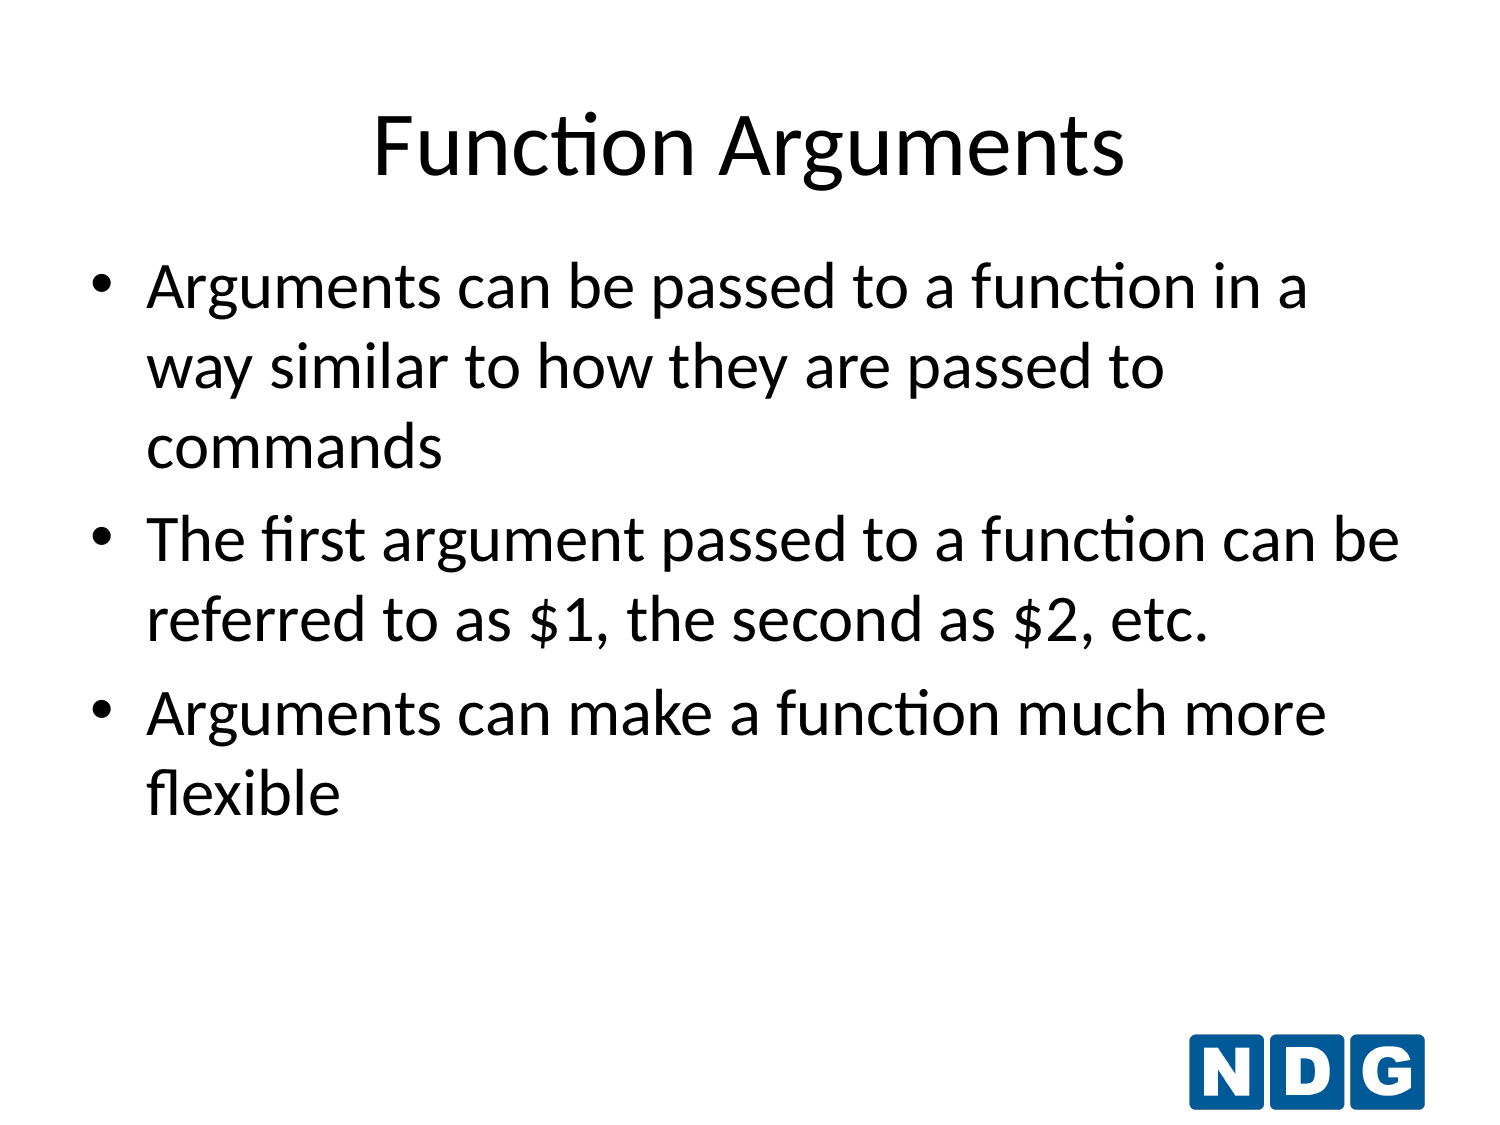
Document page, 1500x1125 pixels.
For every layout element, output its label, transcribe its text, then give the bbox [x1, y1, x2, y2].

list Arguments can be passed to a function in a way similar to how they are passed to commands The first argument passed to a function can be referred to as $1, the second as $2, etc. Arguments can make a function much more flexible [74, 234, 1426, 978]
picture [1189, 1034, 1425, 1110]
title Function Arguments [74, 44, 1426, 233]
